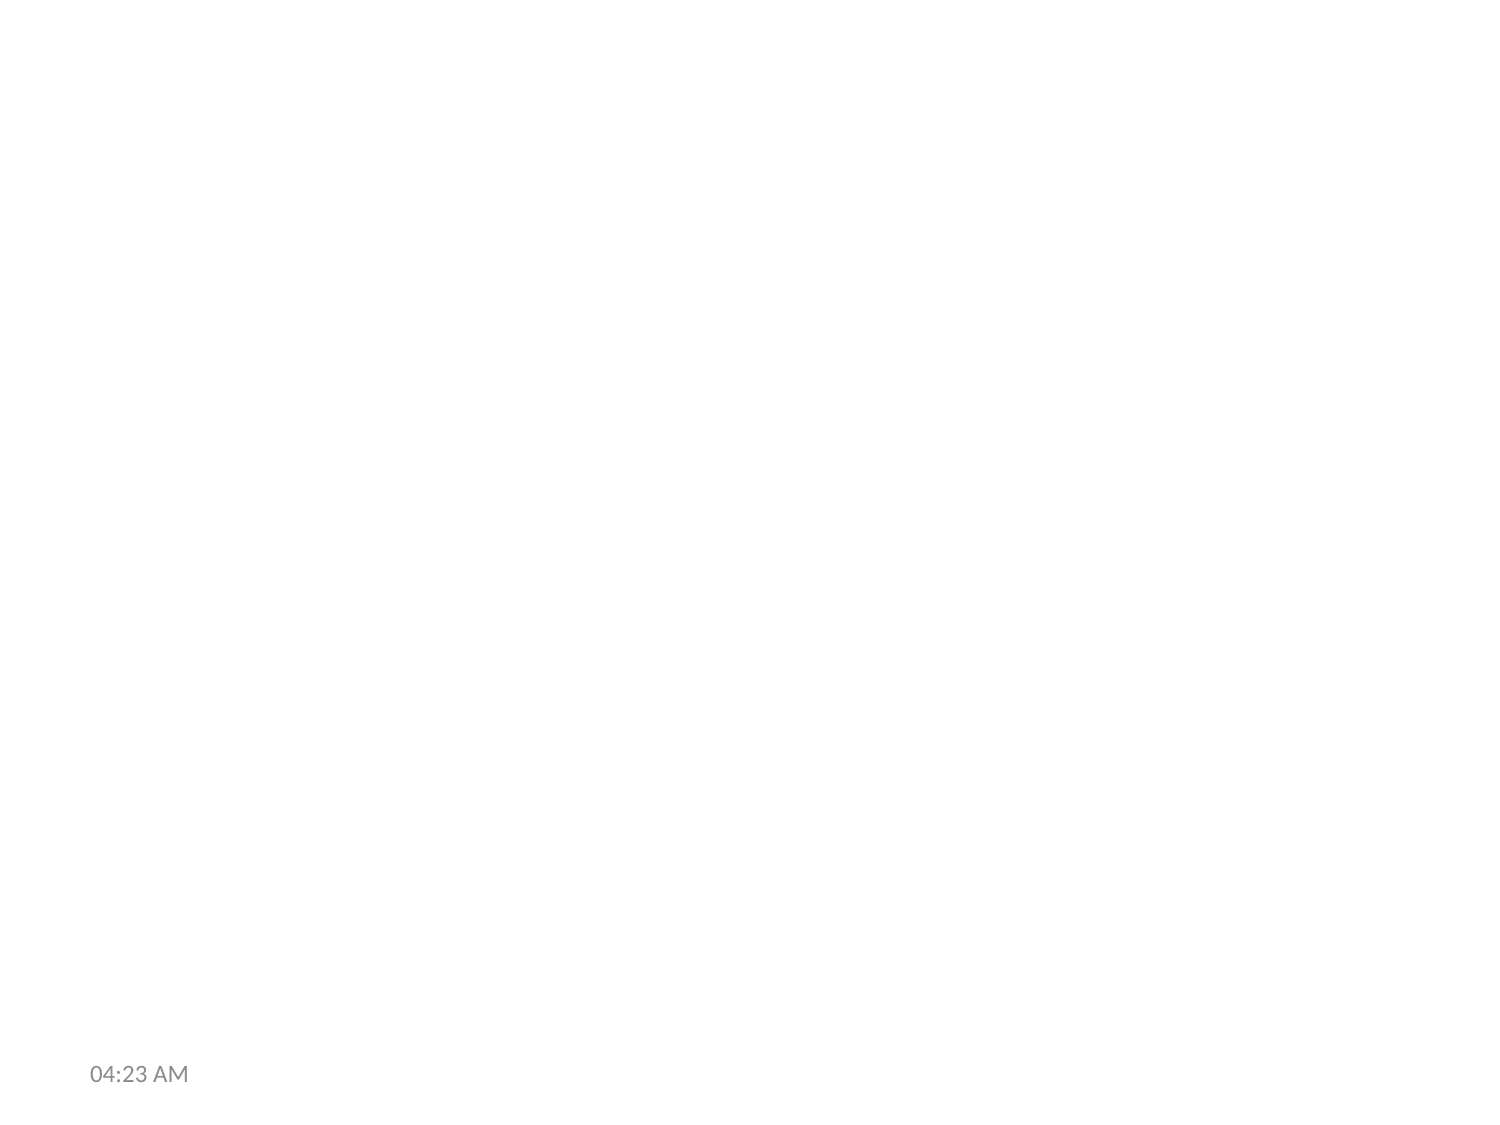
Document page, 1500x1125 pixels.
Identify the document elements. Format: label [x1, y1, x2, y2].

slide_number [75, 1042, 425, 1103]
